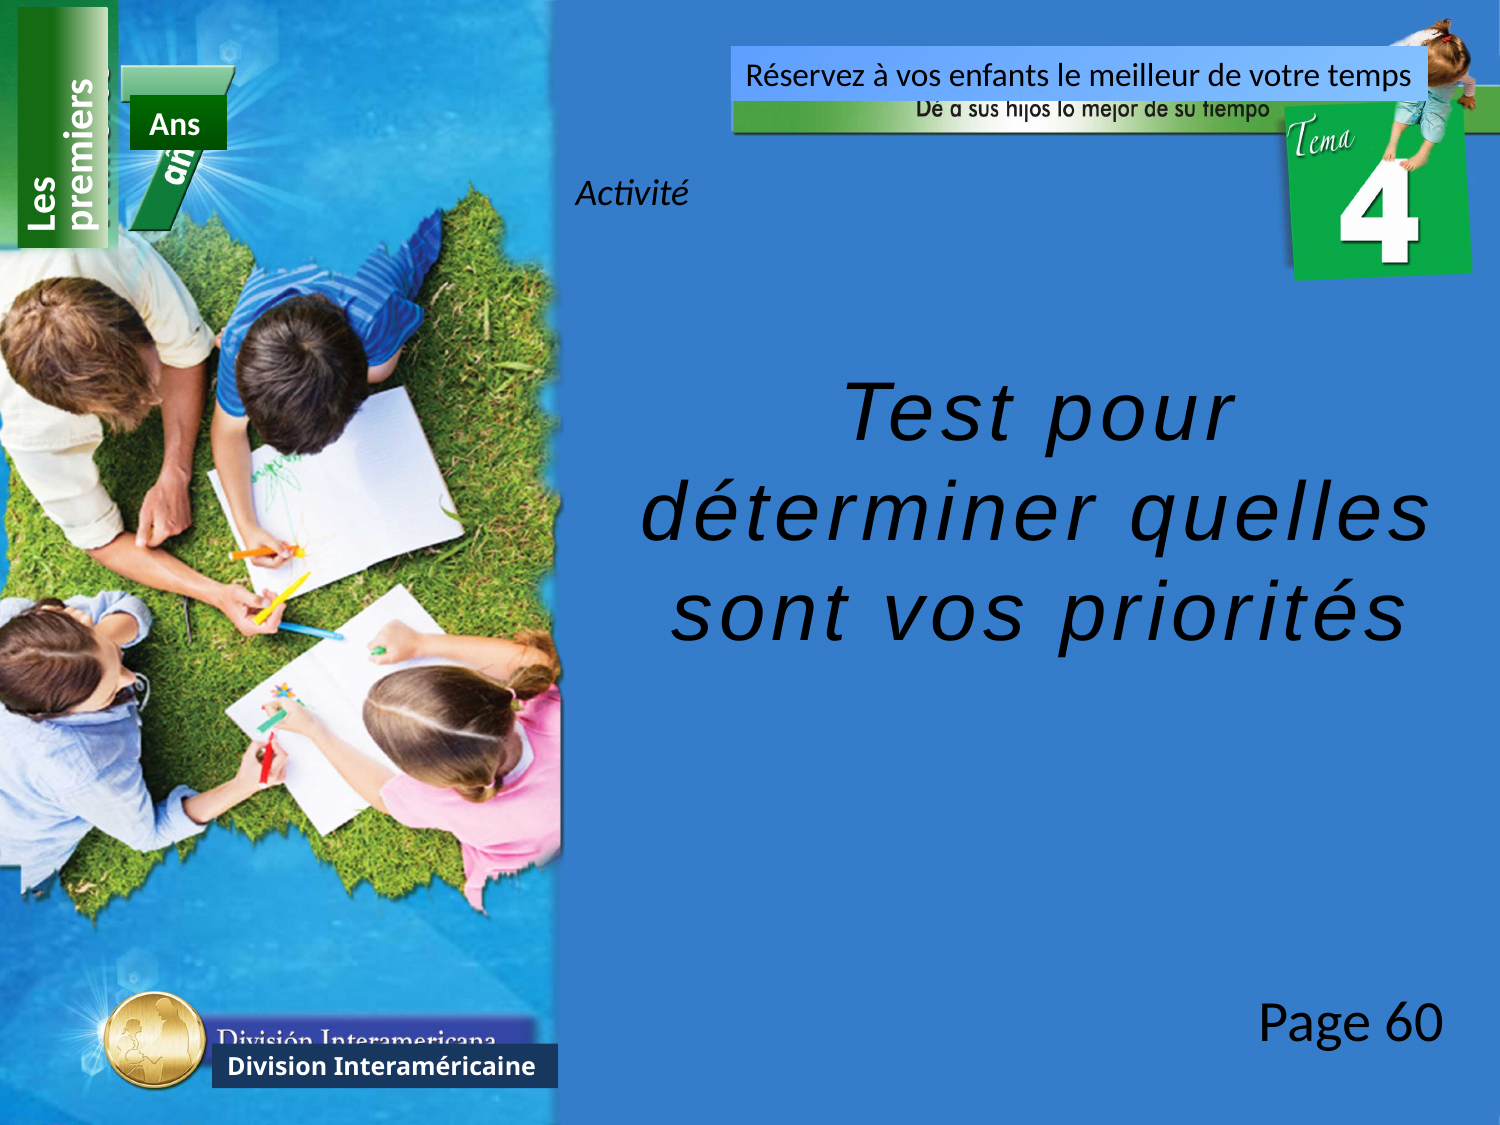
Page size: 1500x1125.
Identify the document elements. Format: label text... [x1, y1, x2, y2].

picture [0, 0, 1500, 1125]
text_box Les premiers [17, 7, 108, 248]
text_box Test pour déterminer quelles sont vos priorités [620, 349, 1459, 665]
text_box Activité [560, 160, 762, 221]
text_box Page 60 [1163, 975, 1459, 1061]
text_box Réservez à vos enfants le meilleur de votre temps [730, 46, 1428, 101]
text_box Ans [130, 95, 227, 150]
text_box Division Interaméricaine [212, 1043, 558, 1089]
